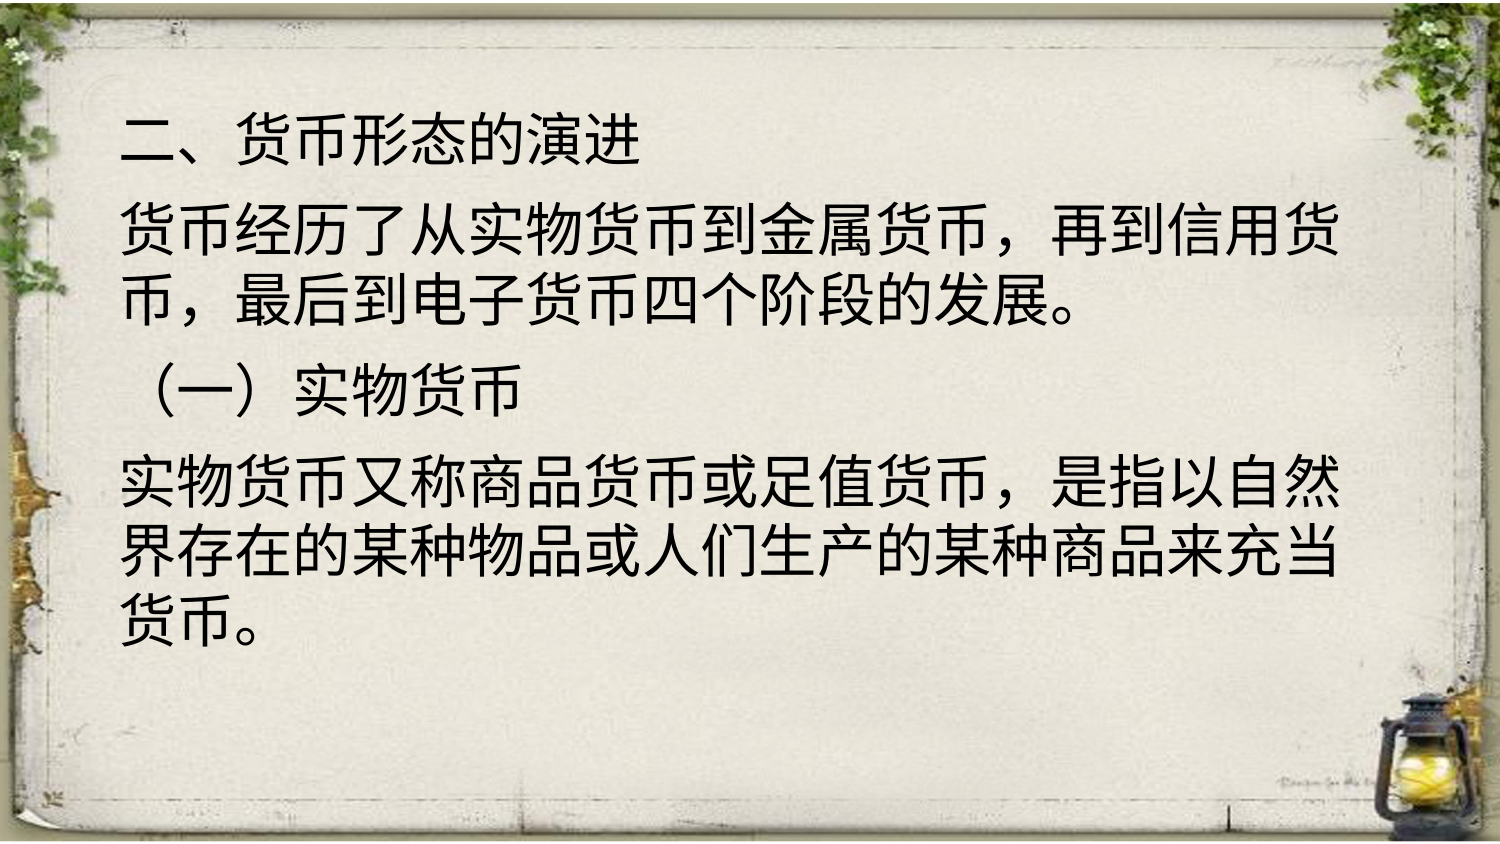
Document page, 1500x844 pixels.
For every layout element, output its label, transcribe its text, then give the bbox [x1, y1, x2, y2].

picture [0, 0, 1500, 844]
list 二、货币形态的演进 货币经历了从实物货币到金属货币，再到信用货币，最后到电子货币四个阶段的发展。 （一）实物货币 实物货币又称商品货币或足值货币，是指以自然界存在的某种物品或人们生产的某种商品来充当货币。 [103, 95, 1397, 680]
